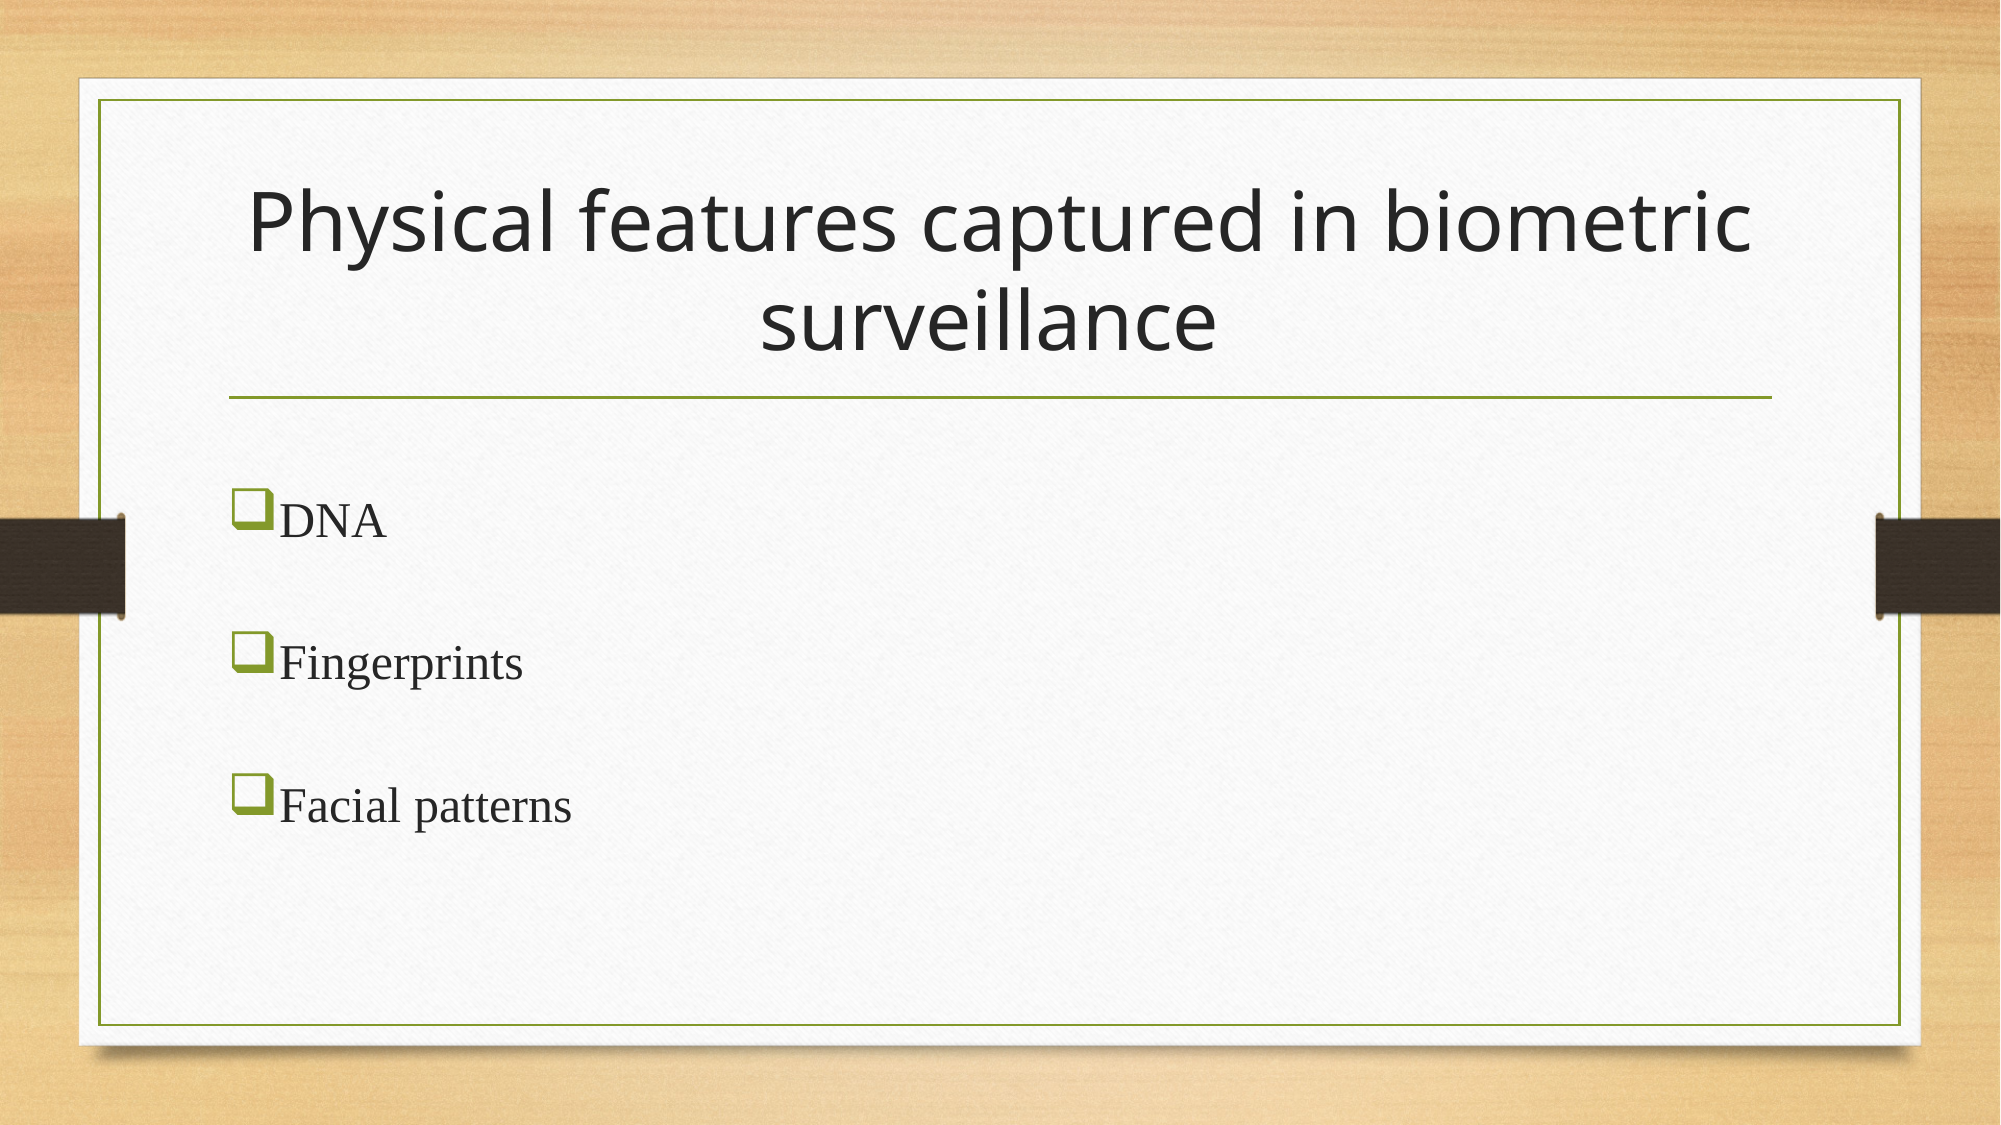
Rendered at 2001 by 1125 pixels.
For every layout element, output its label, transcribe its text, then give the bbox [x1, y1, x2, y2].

list DNA Fingerprints Facial patterns [212, 419, 1788, 964]
picture [0, 0, 2001, 1125]
title Physical features captured in biometric surveillance [212, 161, 1788, 375]
